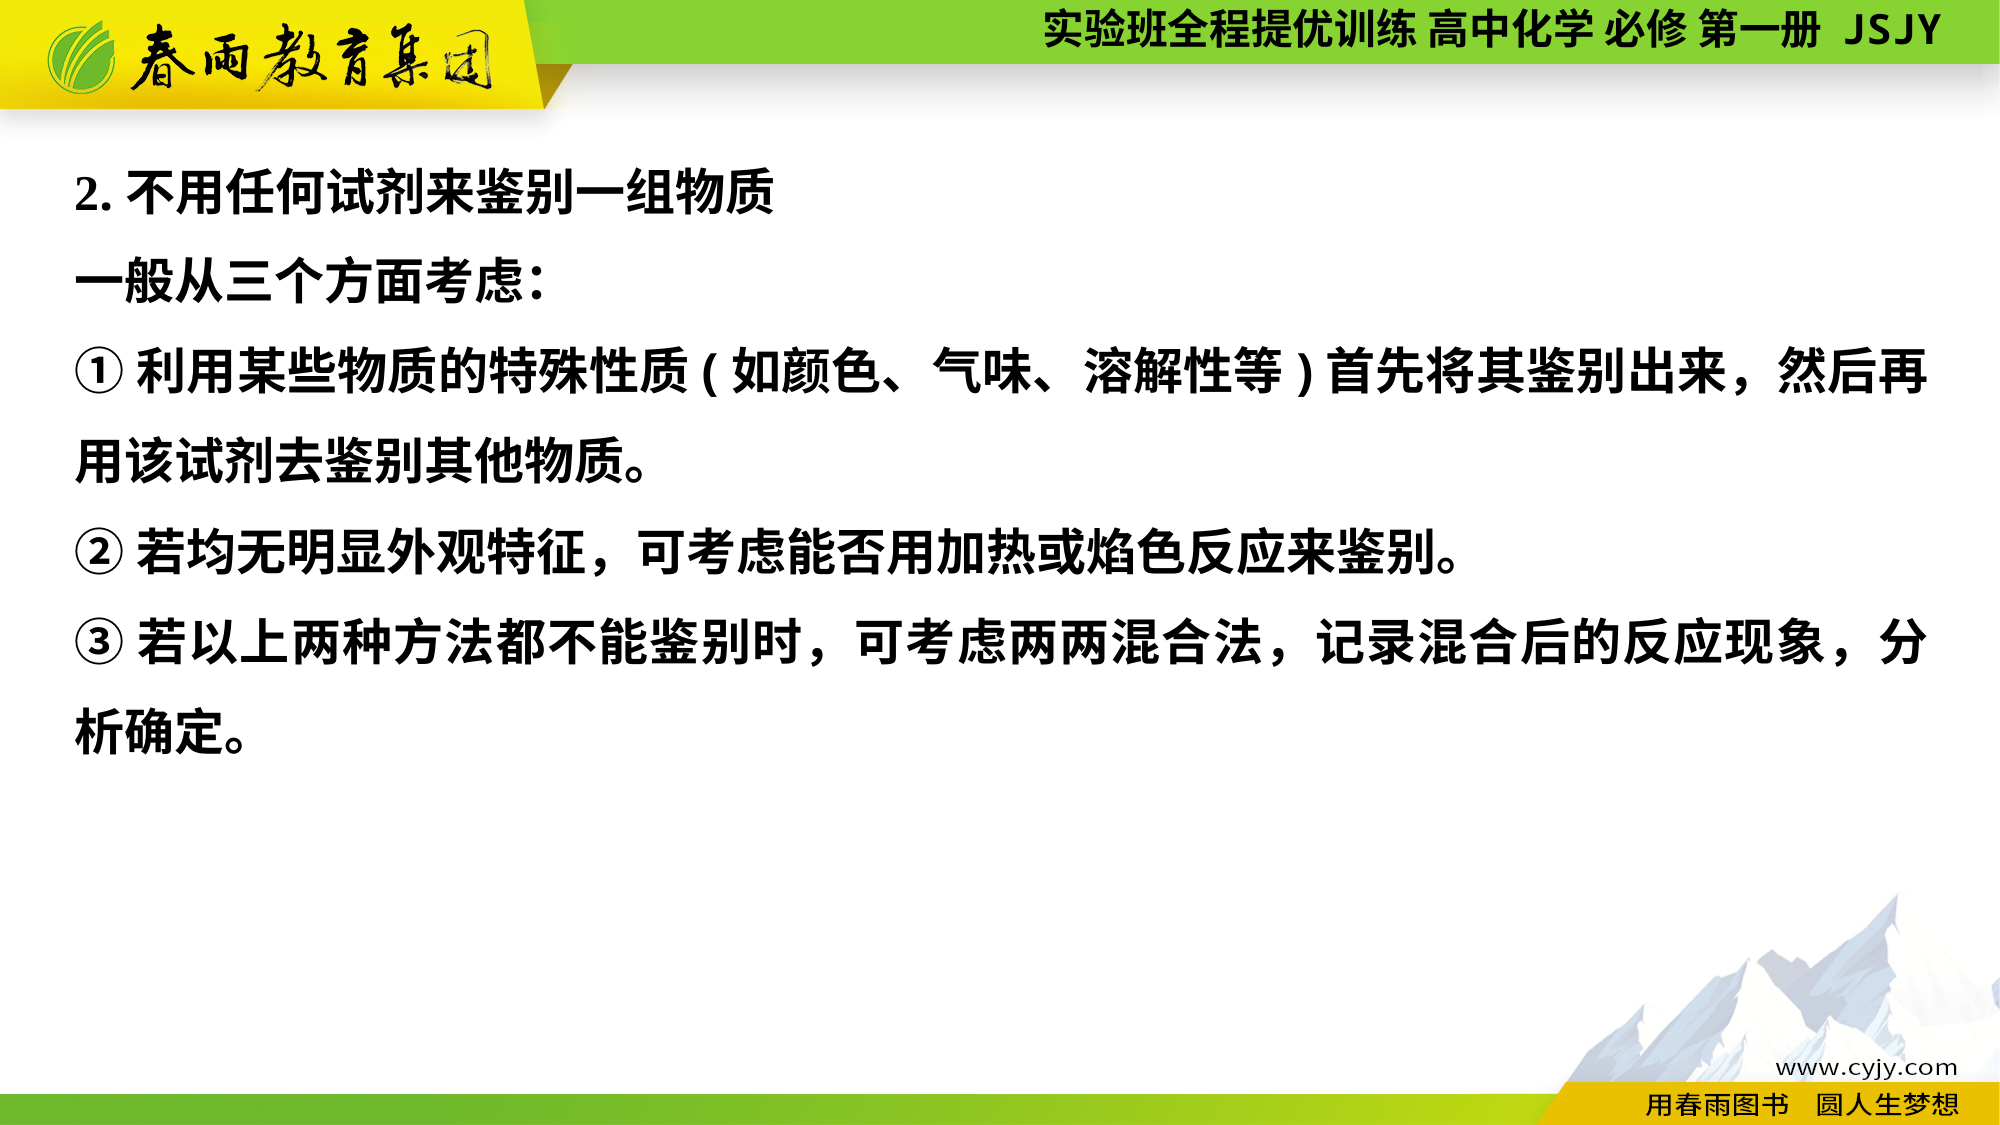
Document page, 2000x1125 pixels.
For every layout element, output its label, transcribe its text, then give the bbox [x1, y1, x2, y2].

list 2.不用任何试剂来鉴别一组物质 一般从三个方面考虑： ①利用某些物质的特殊性质(如颜色、气味、溶解性等)首先将其鉴别出来，然后再用该试剂去鉴别其他物质。 ②若均无明显外观特征，可考虑能否用加热或焰色反应来鉴别。 ③若以上两种方法都不能鉴别时，可考虑两两混合法，记录混合后的反应现象，分析确定。 [59, 122, 1944, 763]
picture [0, 0, 2000, 1125]
